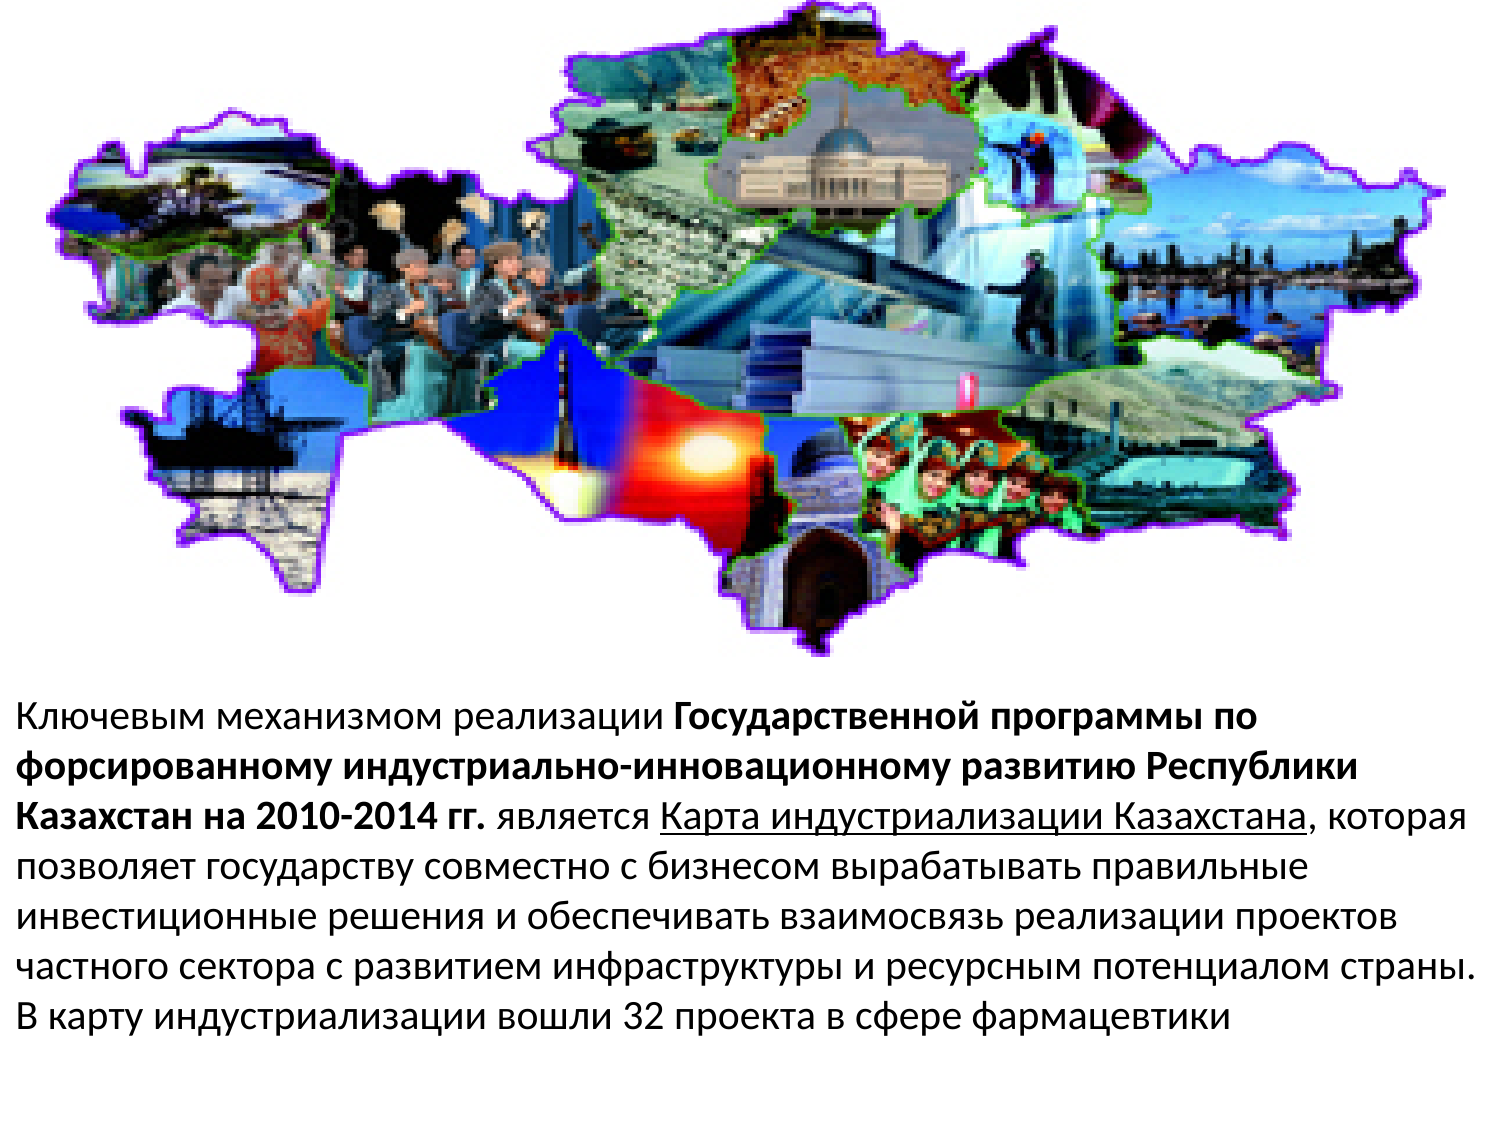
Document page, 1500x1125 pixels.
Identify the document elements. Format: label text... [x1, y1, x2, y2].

picture [46, 0, 1446, 657]
text_box Ключевым механизмом реализации Государственной программы по форсированному индустриально-инновационному развитию Республики Казахстан на 2010-2014 гг. является Карта индустриализации Казахстана, которая позволяет государству совместно с бизнесом вырабатывать правильные инвестиционные решения и обеспечивать взаимосвязь реализации проектов частного сектора с развитием инфраструктуры и ресурсным потенциалом страны. В карту индустриализации вошли 32 проекта в сфере фармацевтики [0, 680, 1500, 1046]
